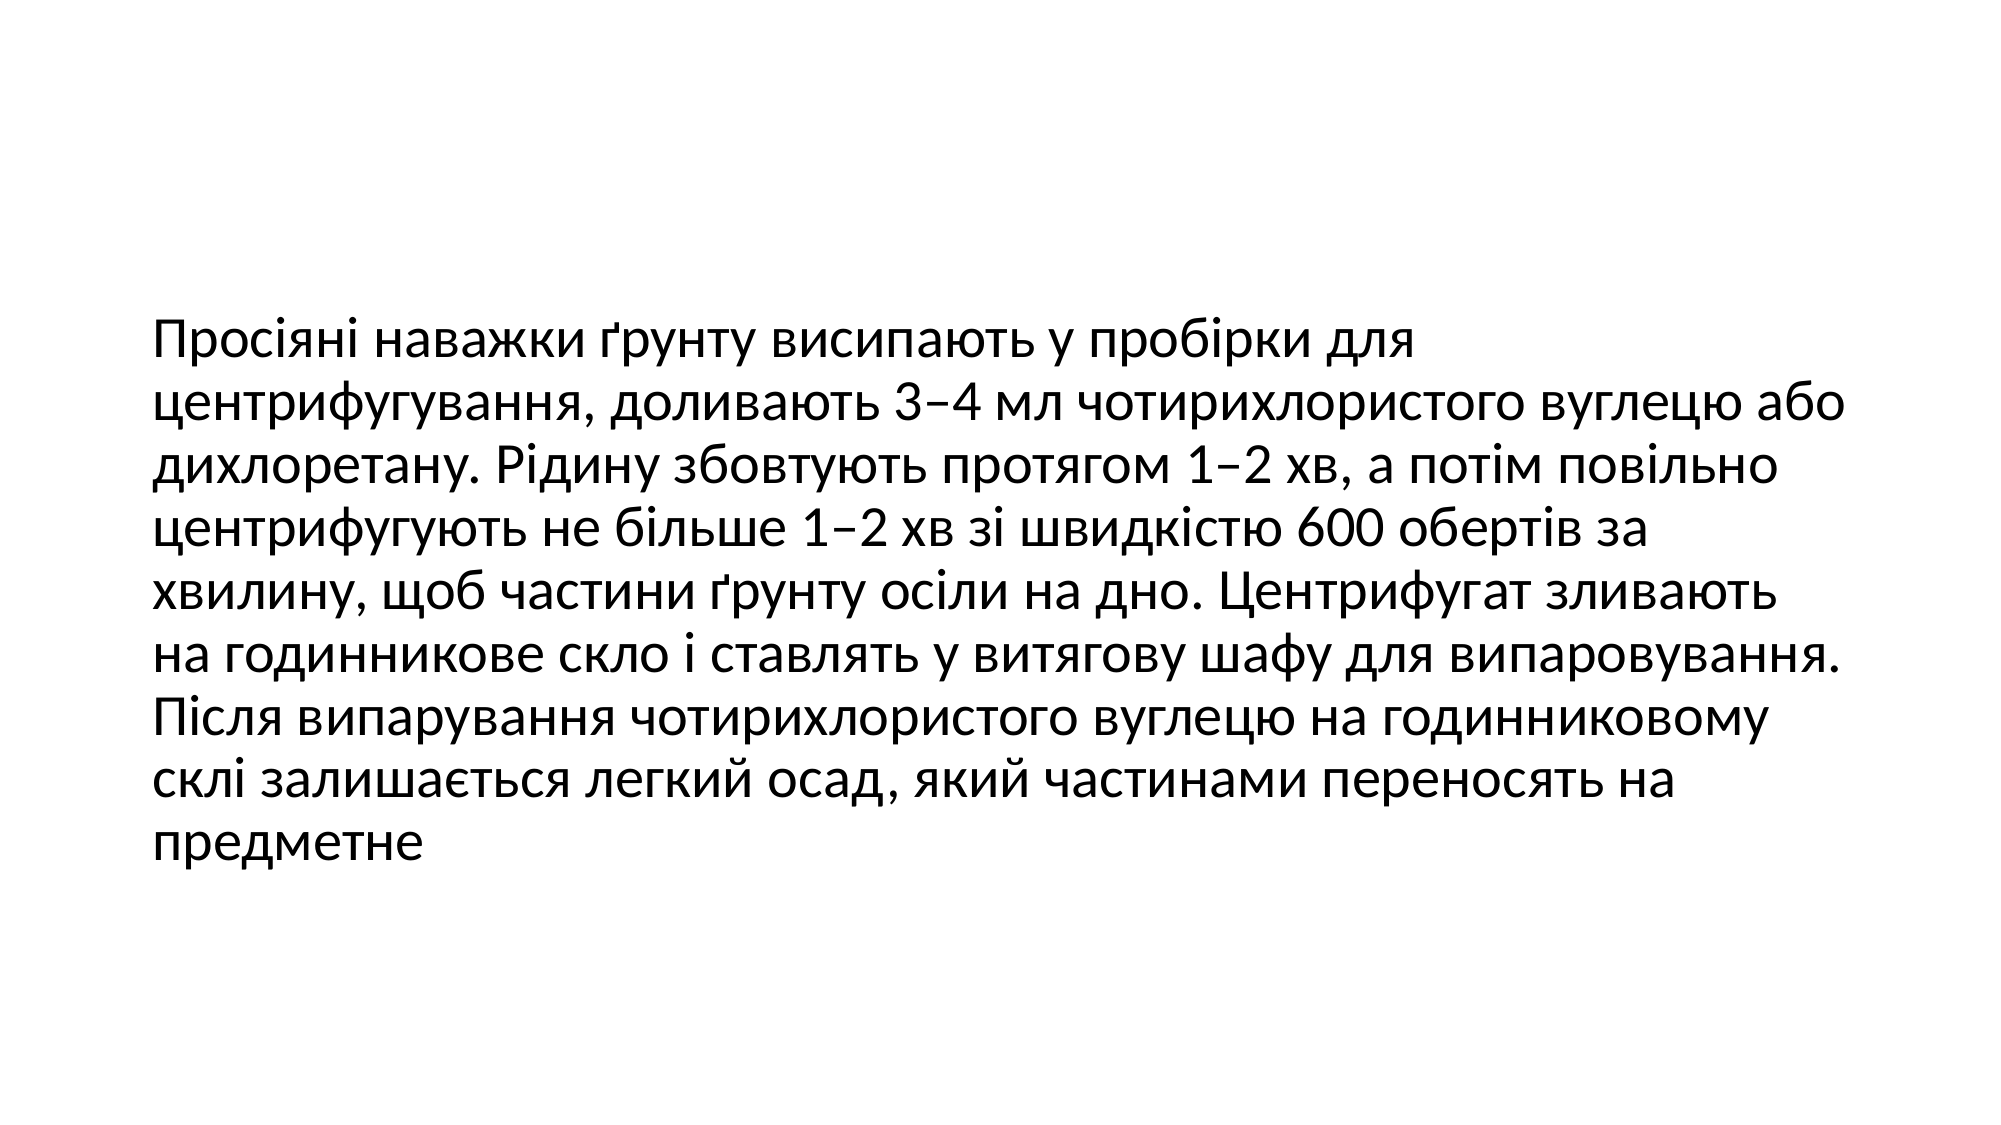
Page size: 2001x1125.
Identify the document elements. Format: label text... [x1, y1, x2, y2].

list Просіяні наважки ґрунту висипають у пробірки для центрифугування, доливають 3–4 мл чотирихлористого вуглецю або дихлоретану. Рідину збовтують протягом 1–2 хв, а потім повільно центрифугують не більше 1–2 хв зі швидкістю 600 обертів за хвилину, щоб частини ґрунту осіли на дно. Центрифугат зливають на годинникове скло і ставлять у витягову шафу для випаровування. Після випарування чотирихлористого вуглецю на годинниковому склі залишається легкий осад, який частинами переносять на предметне [137, 299, 1863, 1014]
